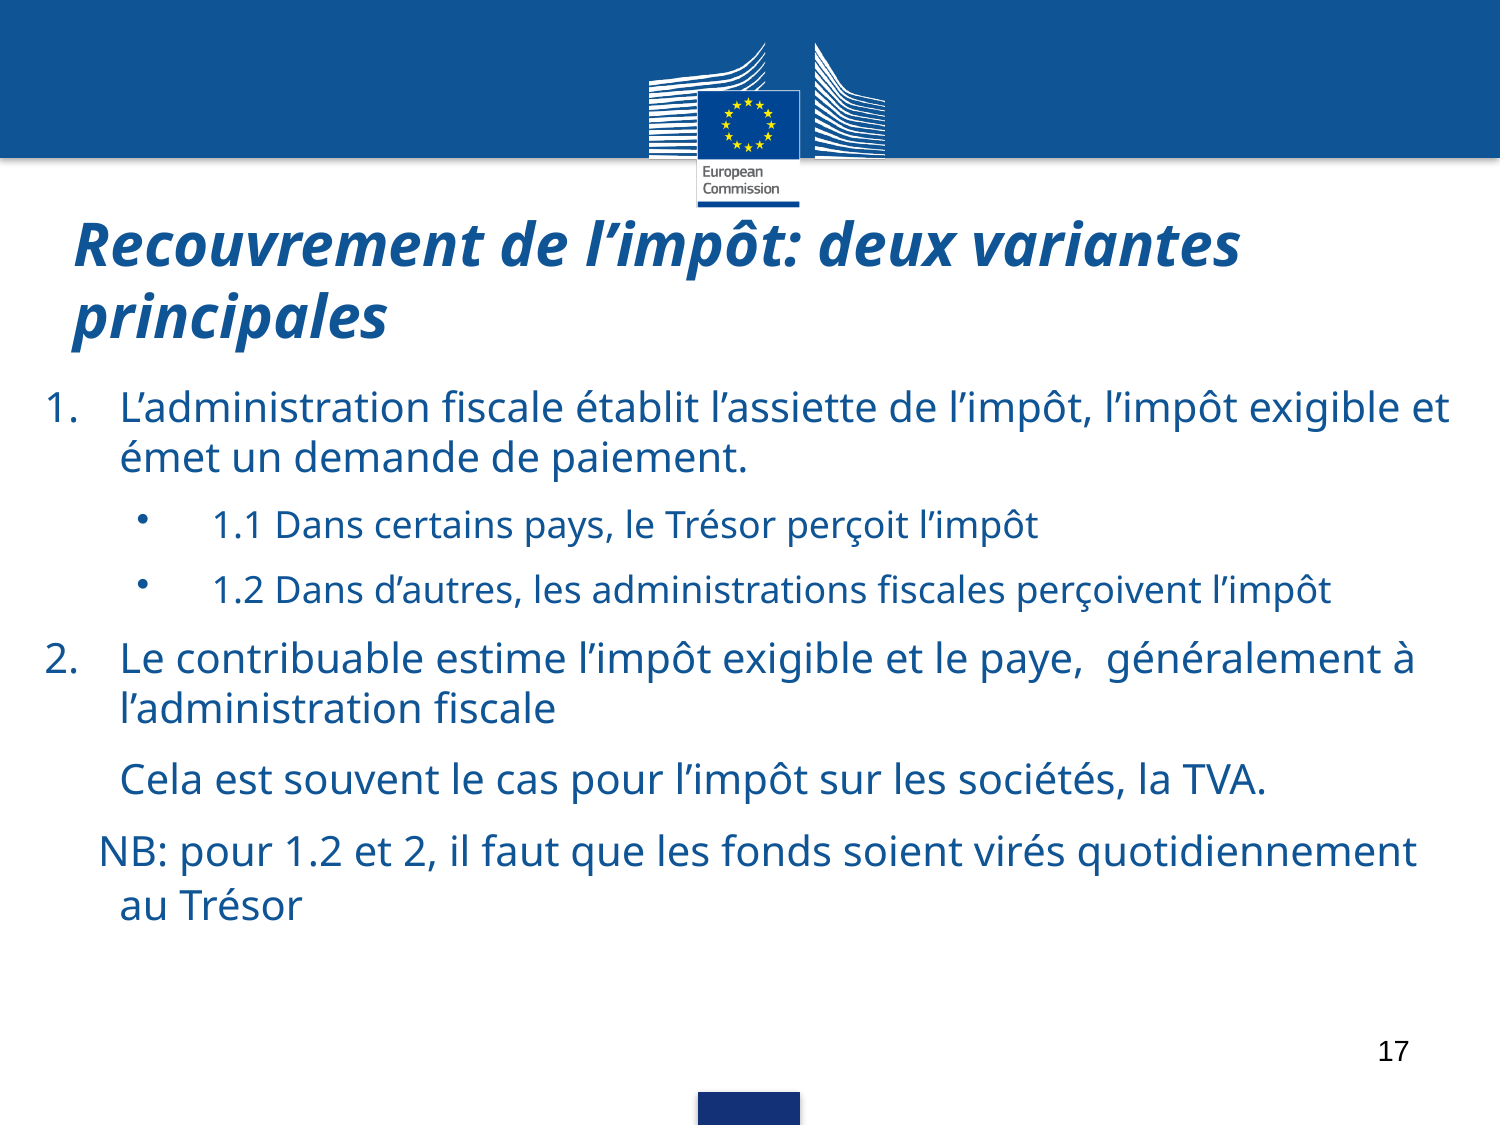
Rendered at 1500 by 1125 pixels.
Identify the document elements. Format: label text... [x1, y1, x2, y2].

picture [649, 42, 885, 184]
slide_number 17 [1074, 1024, 1426, 1103]
title Recouvrement de l’impôt: deux variantes principales [0, 184, 1500, 373]
list L’administration fiscale établit l’assiette de l’impôt, l’impôt exigible et émet un demande de paiement. 1.1 Dans certains pays, le Trésor perçoit l’impôt 1.2 Dans d’autres, les administrations fiscales perçoivent l’impôt Le contribuable estime l’impôt exigible et le paye, généralement à l’administration fiscale Cela est souvent le cas pour l’impôt sur les sociétés, la TVA. NB: pour 1.2 et 2, il faut que les fonds soient virés quotidiennement au Trésor [29, 373, 1471, 1076]
